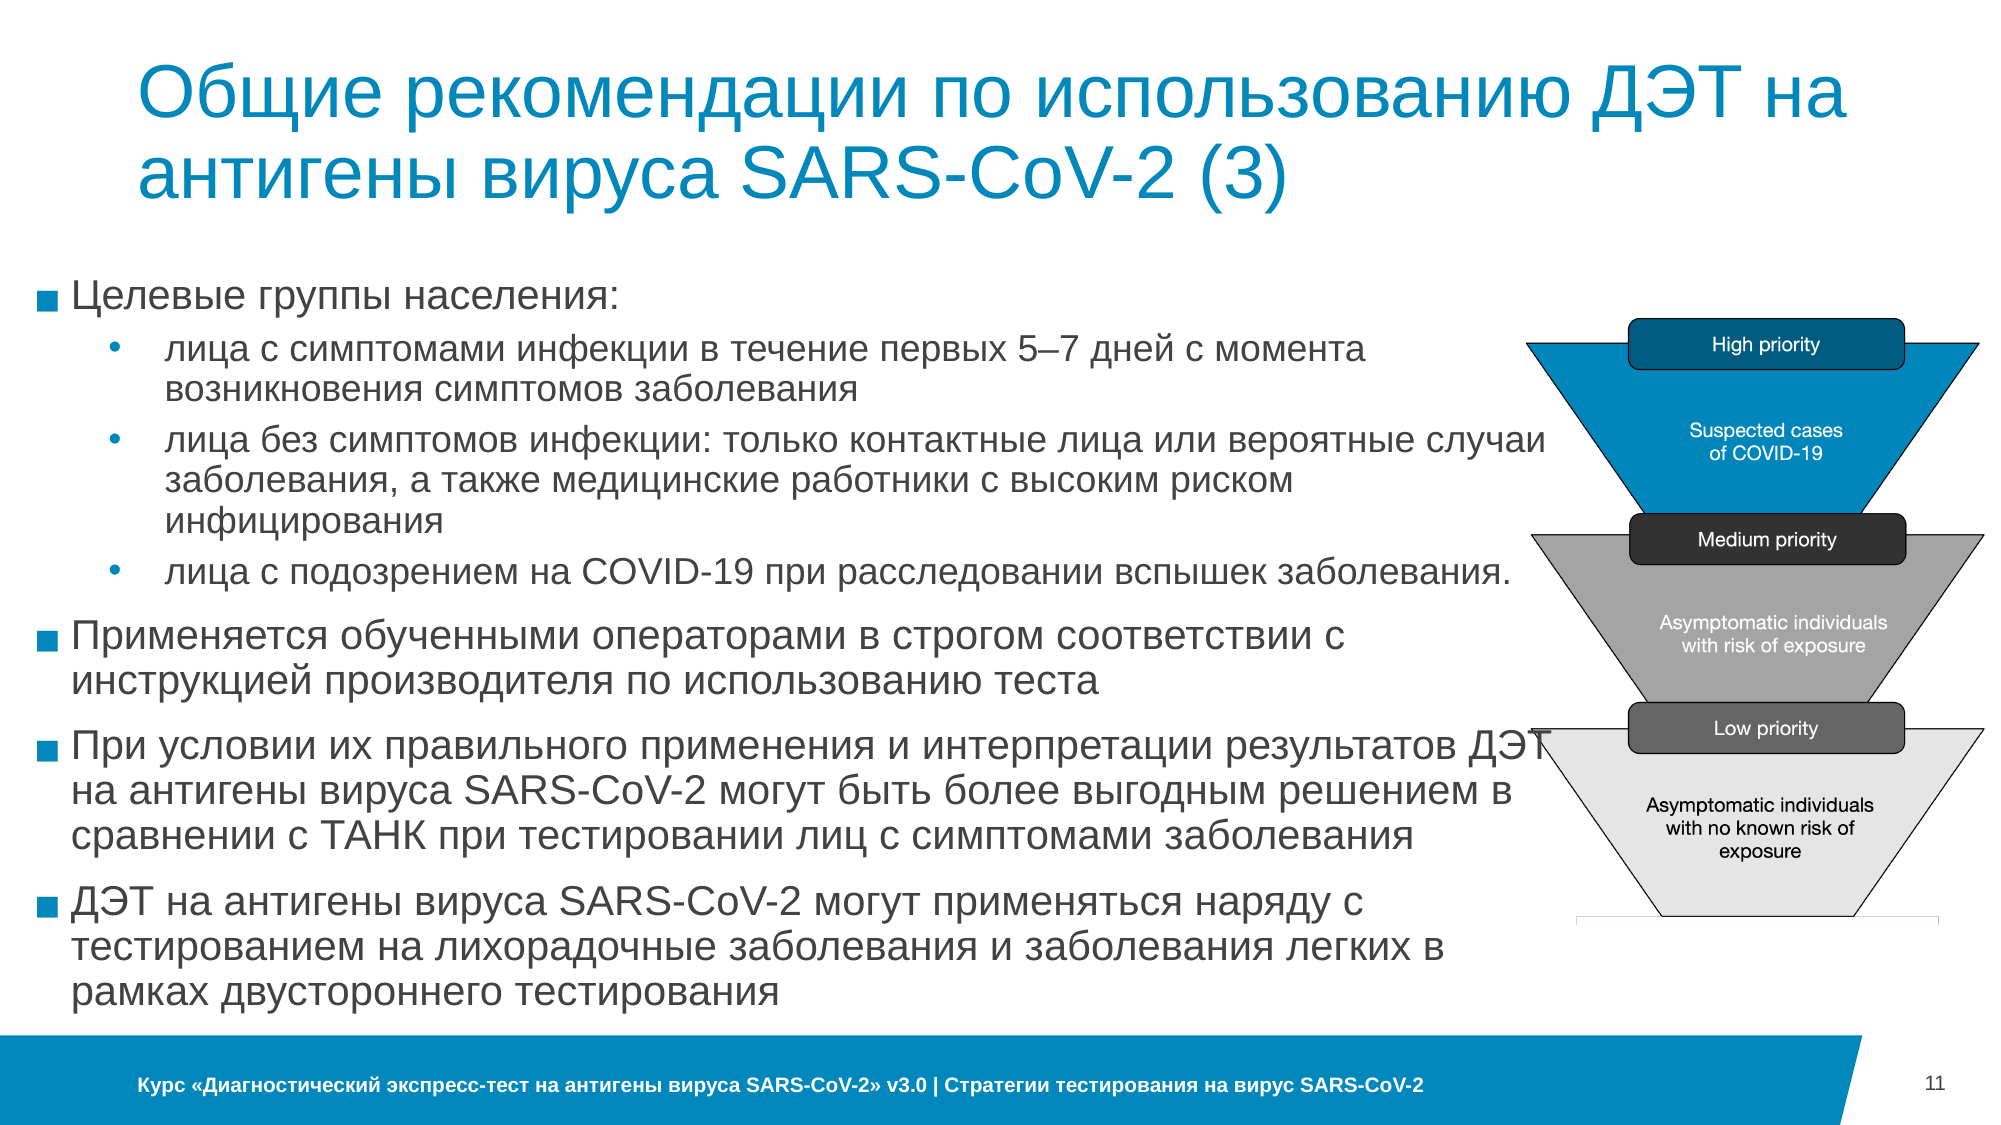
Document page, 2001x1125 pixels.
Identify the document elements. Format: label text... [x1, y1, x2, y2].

footer Курс «Диагностический экспресс-тест на антигены вируса SARS-CoV-2» v3.0 | Стратегии тестирования на вирус SARS-CoV-2 [137, 1042, 1720, 1125]
list Целевые группы населения: лица с симптомами инфекции в течение первых 5–7 дней с момента возникновения симптомов заболевания лица без симптомов инфекции: только контактные лица или вероятные случаи заболевания, а также медицинские работники с высоким риском инфицирования лица с подозрением на COVID-19 при расследовании вспышек заболевания. Применяется обученными операторами в строгом соответствии с инструкцией производителя по использованию теста При условии их правильного применения и интерпретации результатов ДЭТ на антигены вируса SARS-CoV-2 могут быть более выгодным решением в сравнении с ТАНК при тестировании лиц с симптомами заболевания ДЭТ на антигены вируса SARS-CoV-2 могут применяться наряду с тестированием на лихорадочные заболевания и заболевания легких в рамках двустороннего тестирования [18, 265, 1600, 964]
slide_number 11 [1862, 1035, 1947, 1125]
picture [1525, 317, 1987, 925]
title Общие рекомендации по использованию ДЭТ на антигены вируса SARS-CoV-2 (3) [137, 59, 1863, 215]
